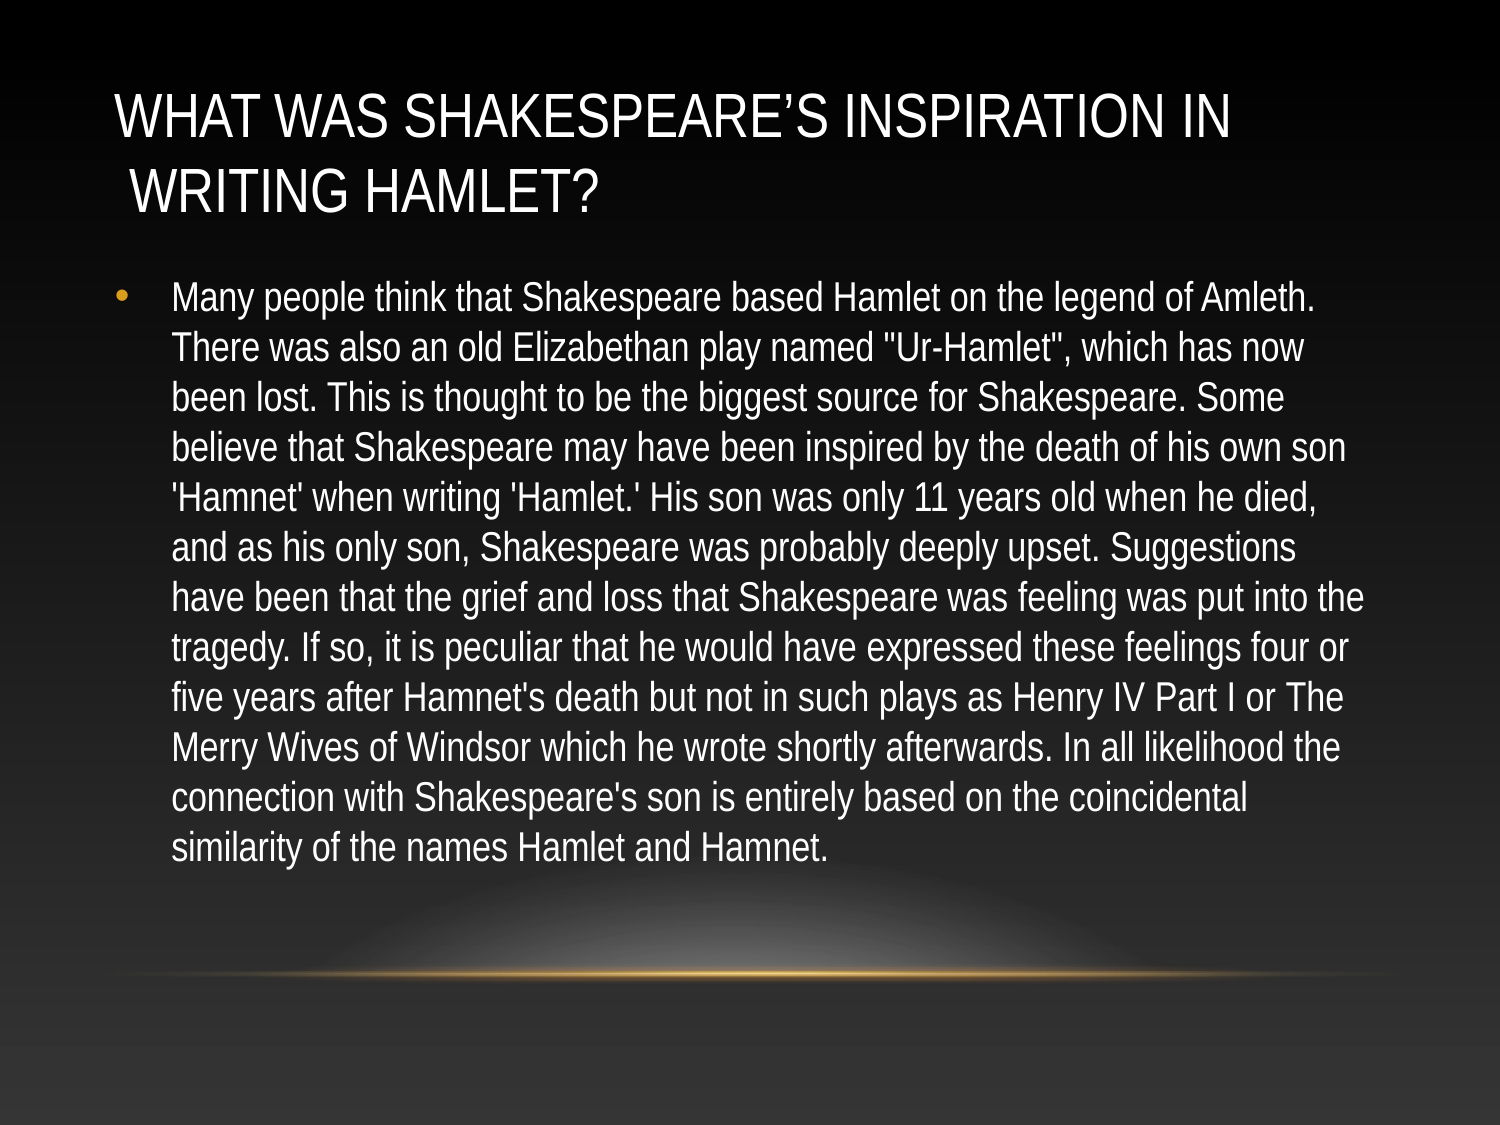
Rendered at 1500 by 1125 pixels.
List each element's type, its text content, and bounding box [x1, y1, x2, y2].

title WHAT WAS SHAKESPEARE’S INSPIRATION IN WRITING HAMLET? [112, 72, 1247, 263]
picture [0, 0, 1500, 1125]
text_box Many people think that Shakespeare based Hamlet on the legend of Amleth. There was also an old Elizabethan play named "Ur-Hamlet", which has now been lost. This is thought to be the biggest source for Shakespeare. Some believe that Shakespeare may have been inspired by the death of his own son 'Hamnet' when writing 'Hamlet.' His son was only 11 years old when he died, and as his only son, Shakespeare was probably deeply upset. Suggestions have been that the grief and loss that Shakespeare was feeling was put into the tragedy. If so, it is peculiar that he would have expressed these feelings four or five years after Hamnet's death but not in such plays as Henry IV Part I or The Merry Wives of Windsor which he wrote shortly afterwards. In all likelihood the connection with Shakespeare's son is entirely based on the coincidental similarity of the names Hamlet and Hamnet. [112, 267, 1376, 871]
